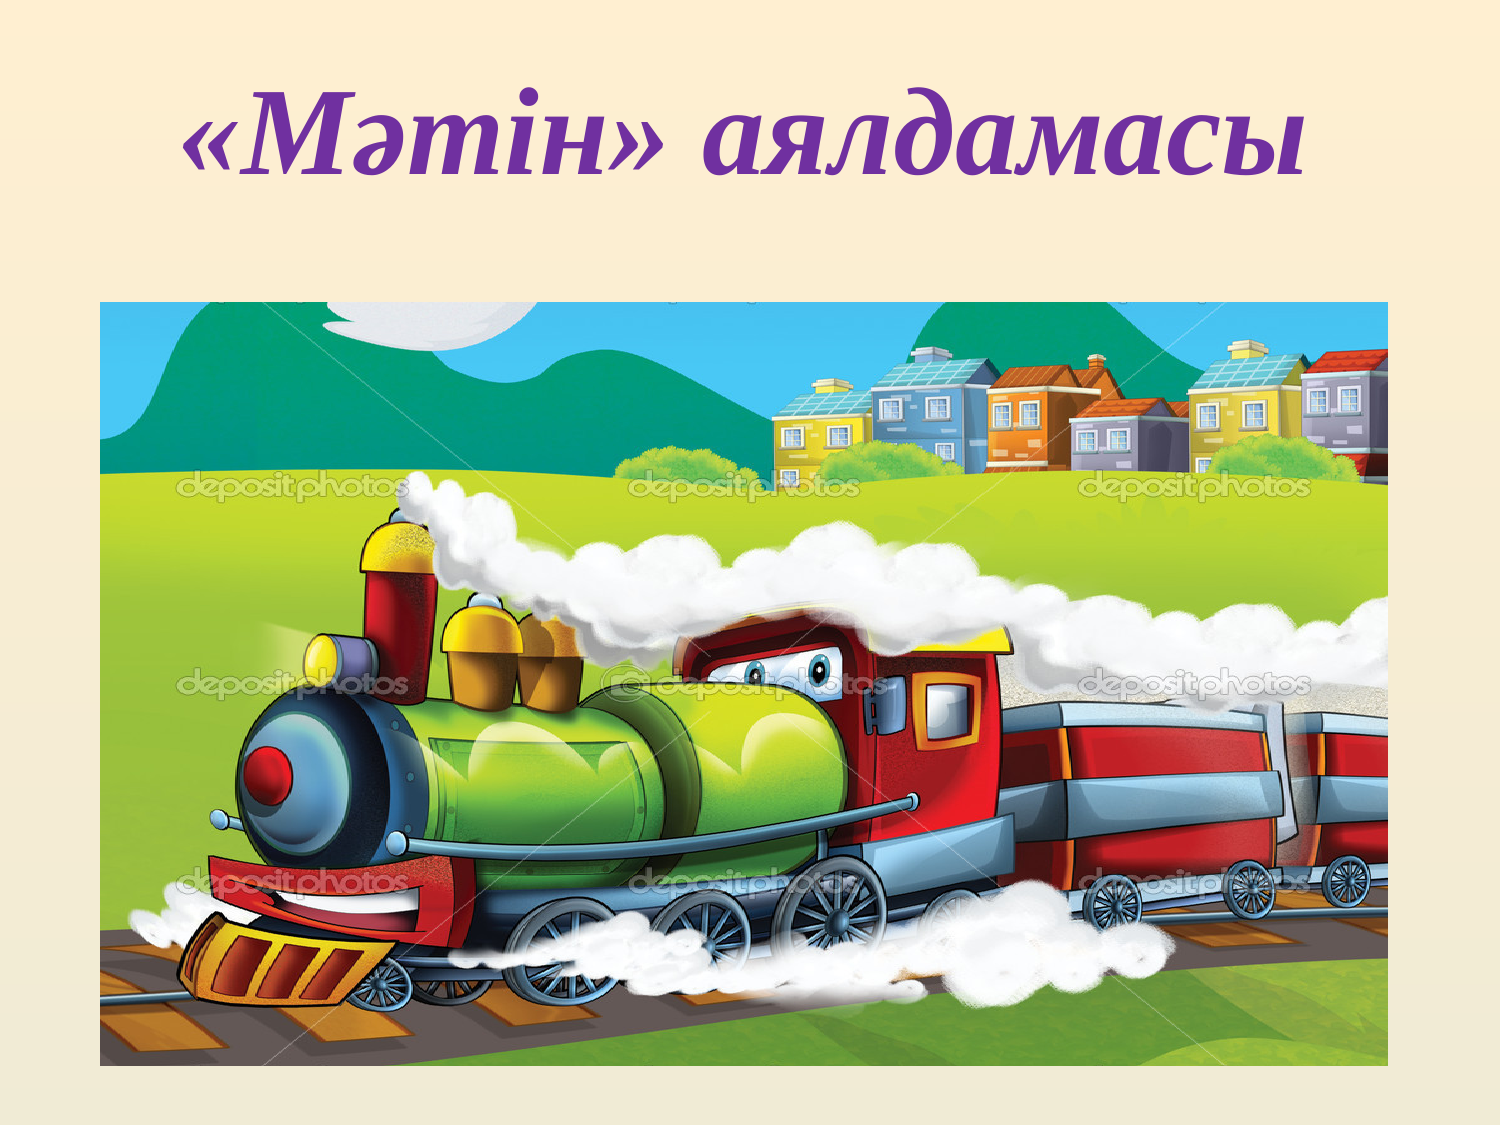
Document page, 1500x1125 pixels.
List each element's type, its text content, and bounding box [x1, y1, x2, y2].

text_box «Мәтін» аялдамасы [163, 42, 1325, 208]
picture [100, 302, 1389, 1067]
